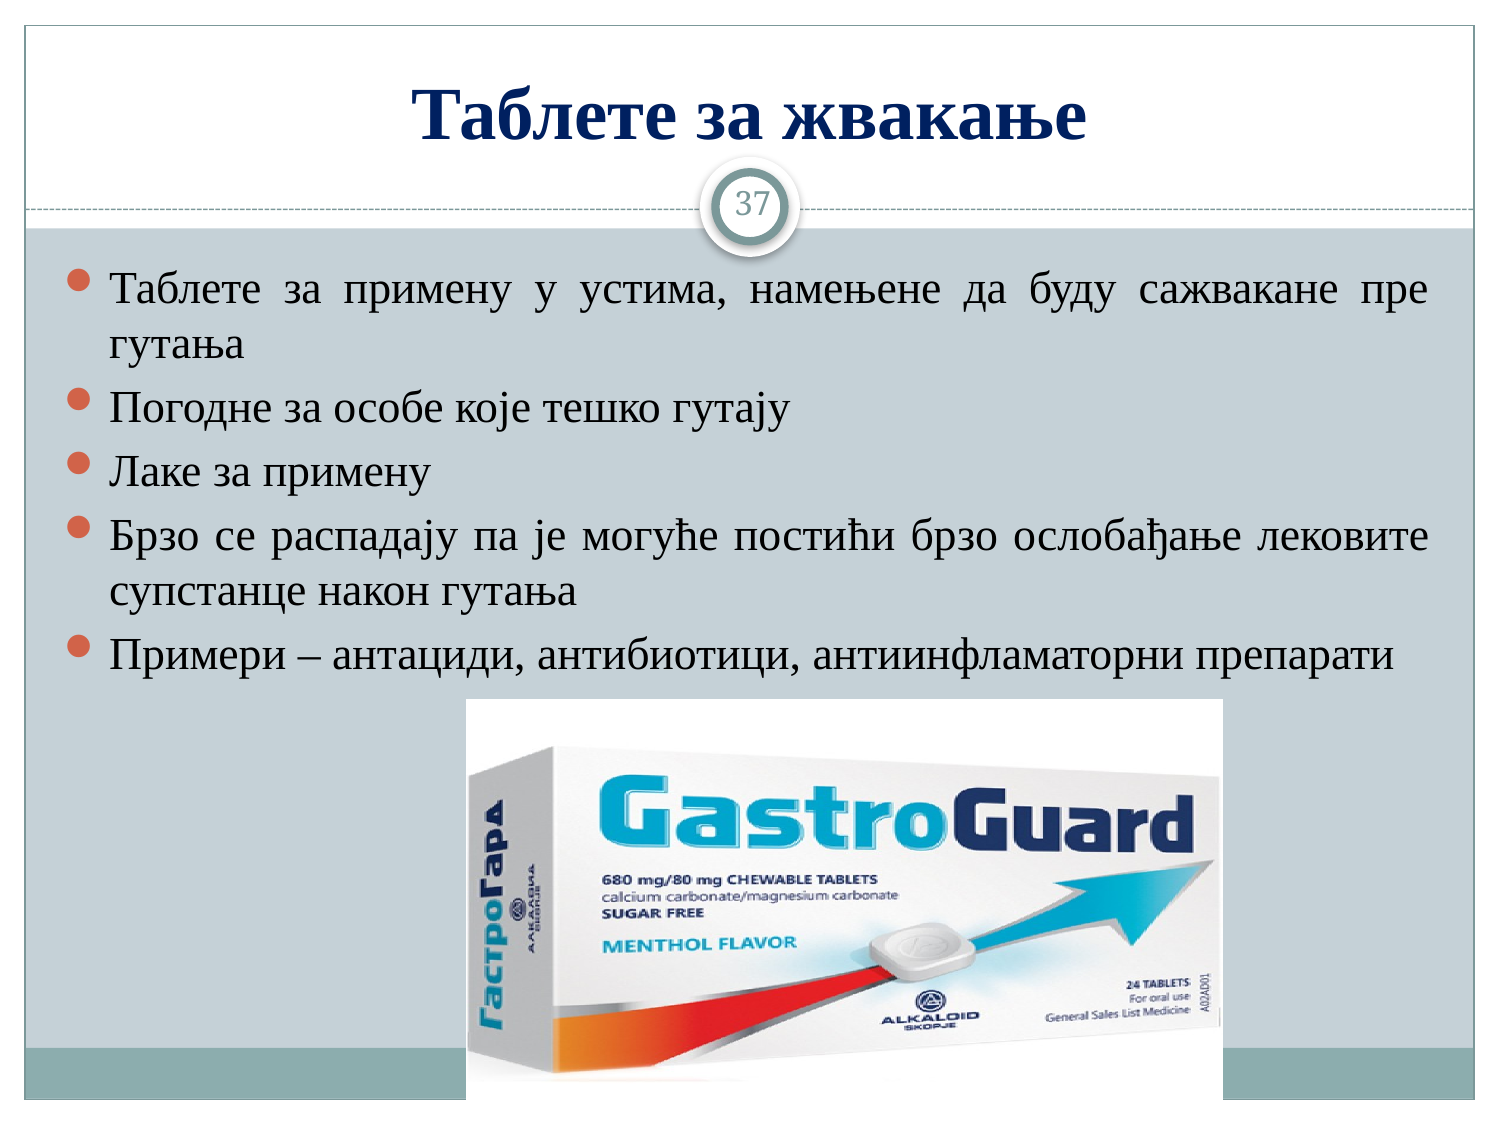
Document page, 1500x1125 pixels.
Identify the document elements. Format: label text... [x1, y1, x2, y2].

list Таблете за примену у устима, намењене да буду сажвакане пре гутања Погодне за особе које тешко гутају Лаке за примену Брзо се распадају па је могуће постићи брзо ослобађање лековите супстанце након гутања Примери – антациди, антибиотици, антиинфламаторни препарати [49, 250, 1445, 1001]
picture [466, 699, 1223, 1125]
slide_number 37 [715, 168, 791, 241]
title Таблете за жвакање [49, 37, 1450, 162]
